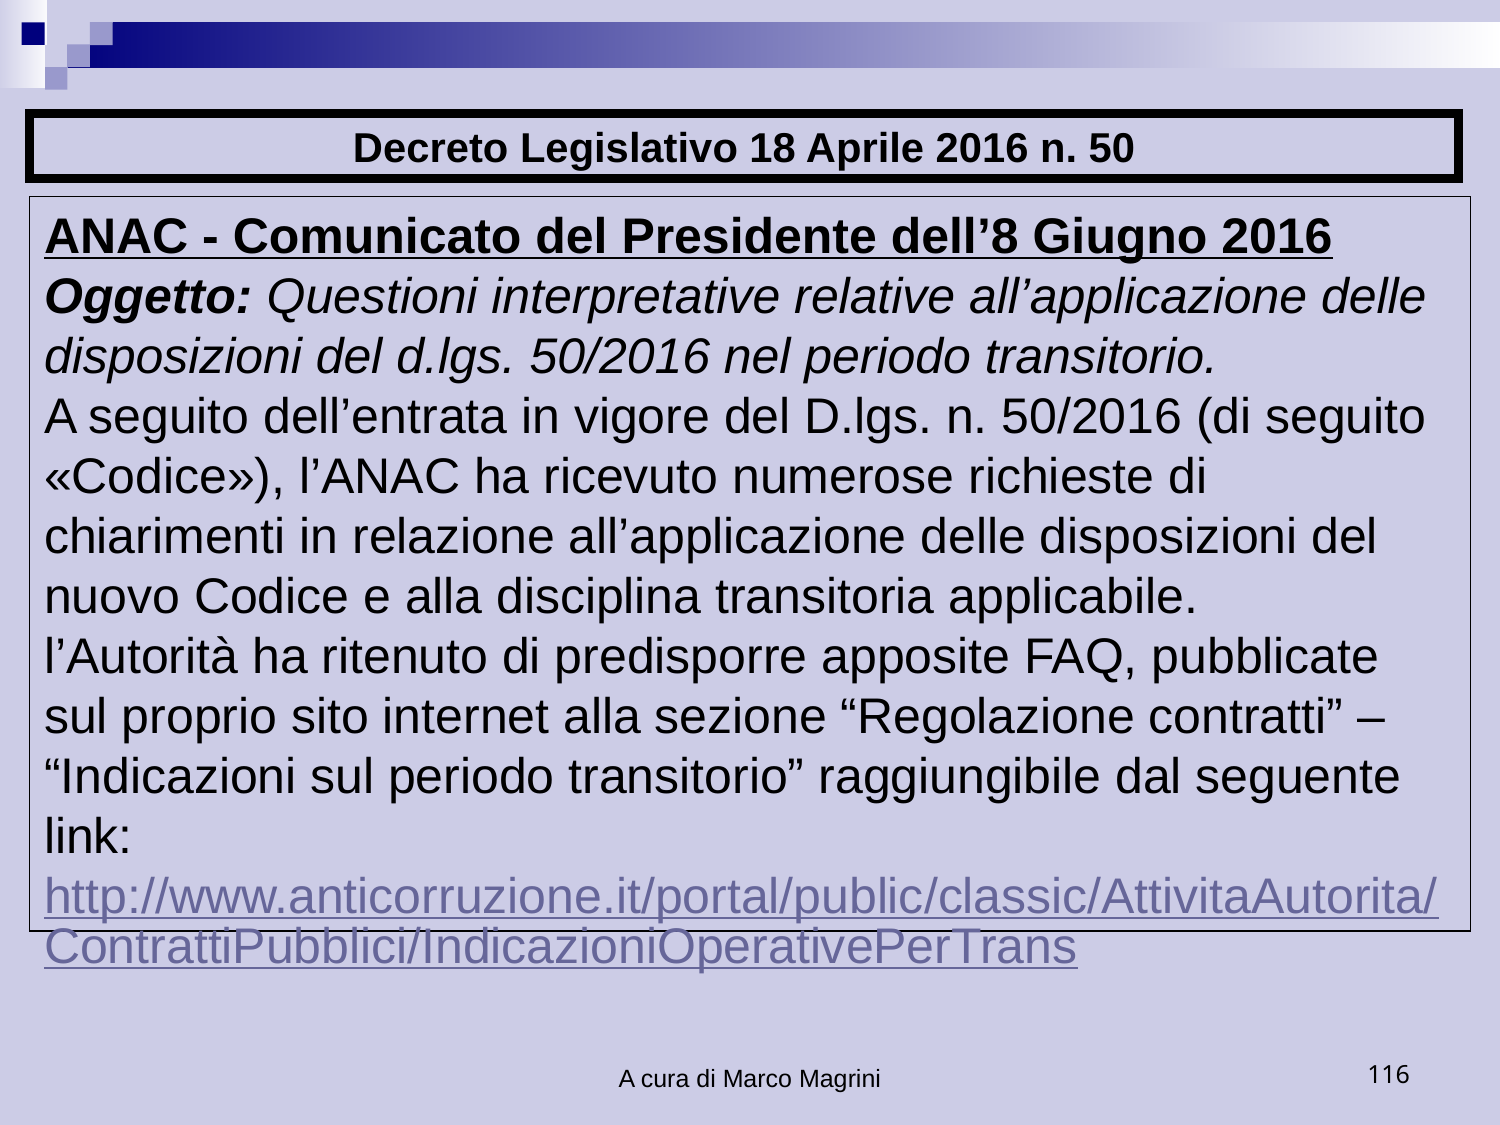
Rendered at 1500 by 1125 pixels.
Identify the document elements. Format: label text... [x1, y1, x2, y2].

slide_number 116 [1074, 1025, 1425, 1100]
text_box Decreto Legislativo 18 Aprile 2016 n. 50 [29, 113, 1459, 179]
text_box ANAC - Comunicato del Presidente dell’8 Giugno 2016 Oggetto: Questioni interpretative relative all’applicazione delle disposizioni del d.lgs. 50/2016 nel periodo transitorio. A seguito dell’entrata in vigore del D.lgs. n. 50/2016 (di seguito «Codice»), l’ANAC ha ricevuto numerose richieste di chiarimenti in relazione all’applicazione delle disposizioni del nuovo Codice e alla disciplina transitoria applicabile. l’Autorità ha ritenuto di predisporre apposite FAQ, pubblicate sul proprio sito internet alla sezione “Regolazione contratti” – “Indicazioni sul periodo transitorio” raggiungibile dal seguente link: http://www.anticorruzione.it/portal/public/classic/AttivitaAutorita/ContrattiPubblici/IndicazioniOperativePerTrans [29, 196, 1471, 932]
footer A cura di Marco Magrini [512, 1025, 988, 1100]
